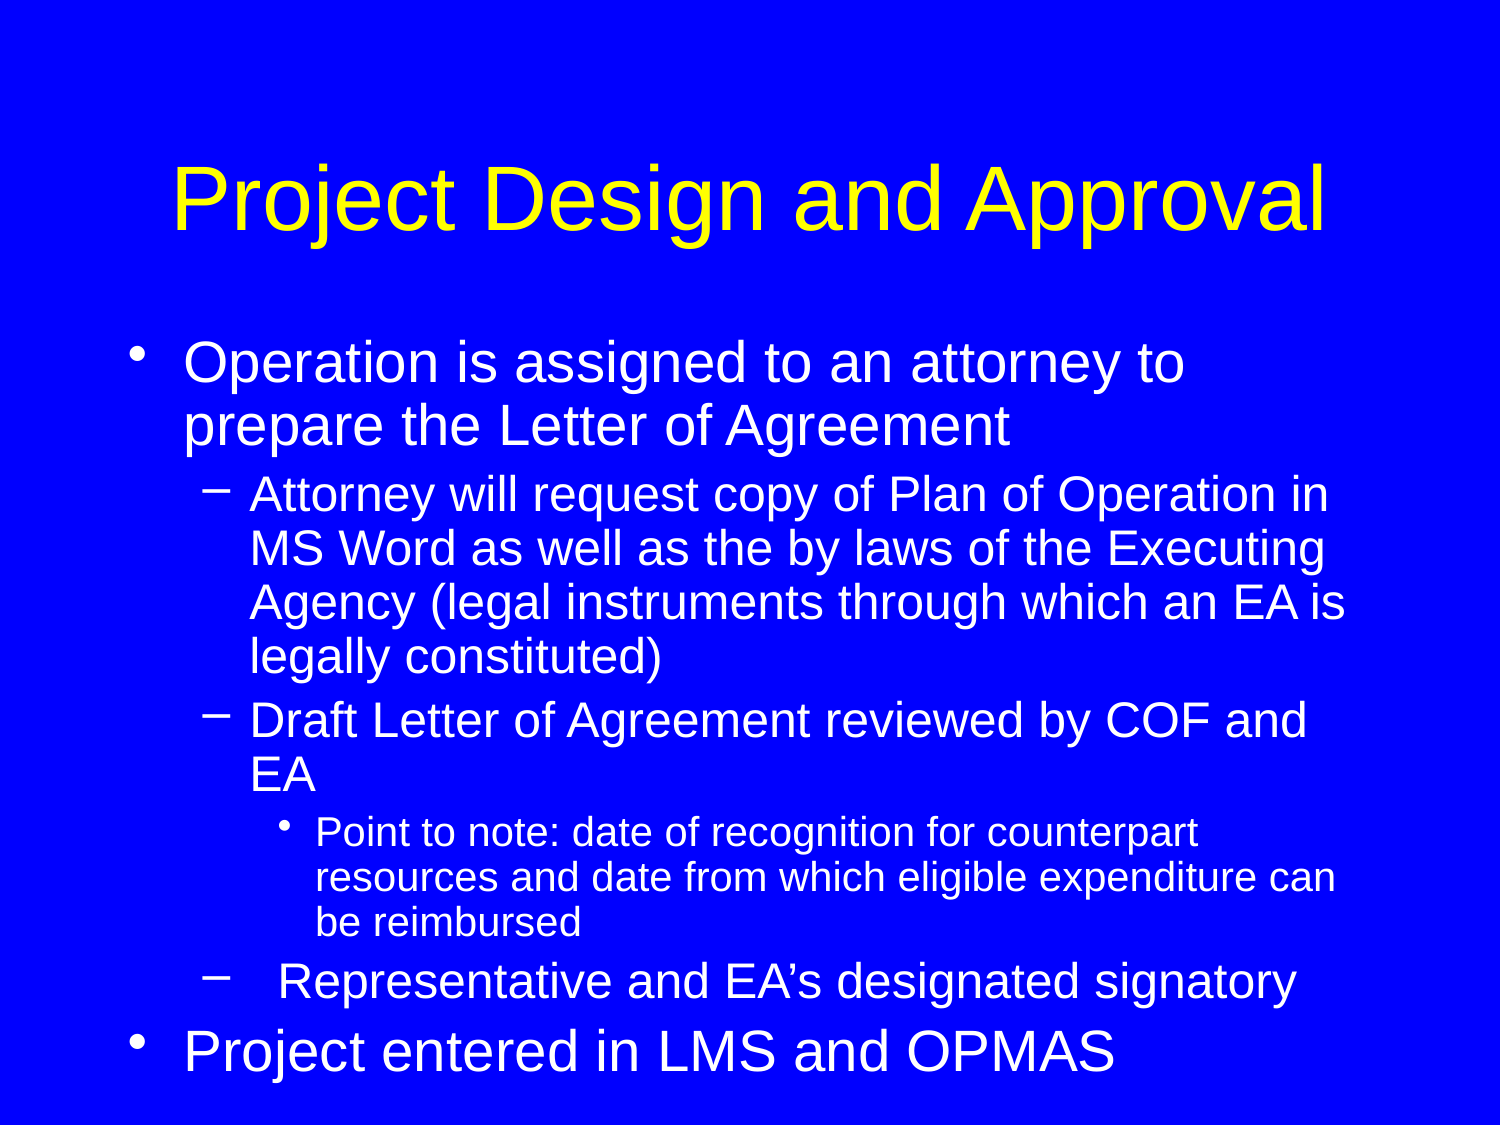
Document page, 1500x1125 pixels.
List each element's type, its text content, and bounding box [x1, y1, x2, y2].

title Project Design and Approval [112, 99, 1388, 288]
list Operation is assigned to an attorney to prepare the Letter of Agreement Attorney will request copy of Plan of Operation in MS Word as well as the by laws of the Executing Agency (legal instruments through which an EA is legally constituted) Draft Letter of Agreement reviewed by COF and EA Point to note: date of recognition for counterpart resources and date from which eligible expenditure can be reimbursed Representative and EA’s designated signatory Project entered in LMS and OPMAS [112, 324, 1388, 1001]
